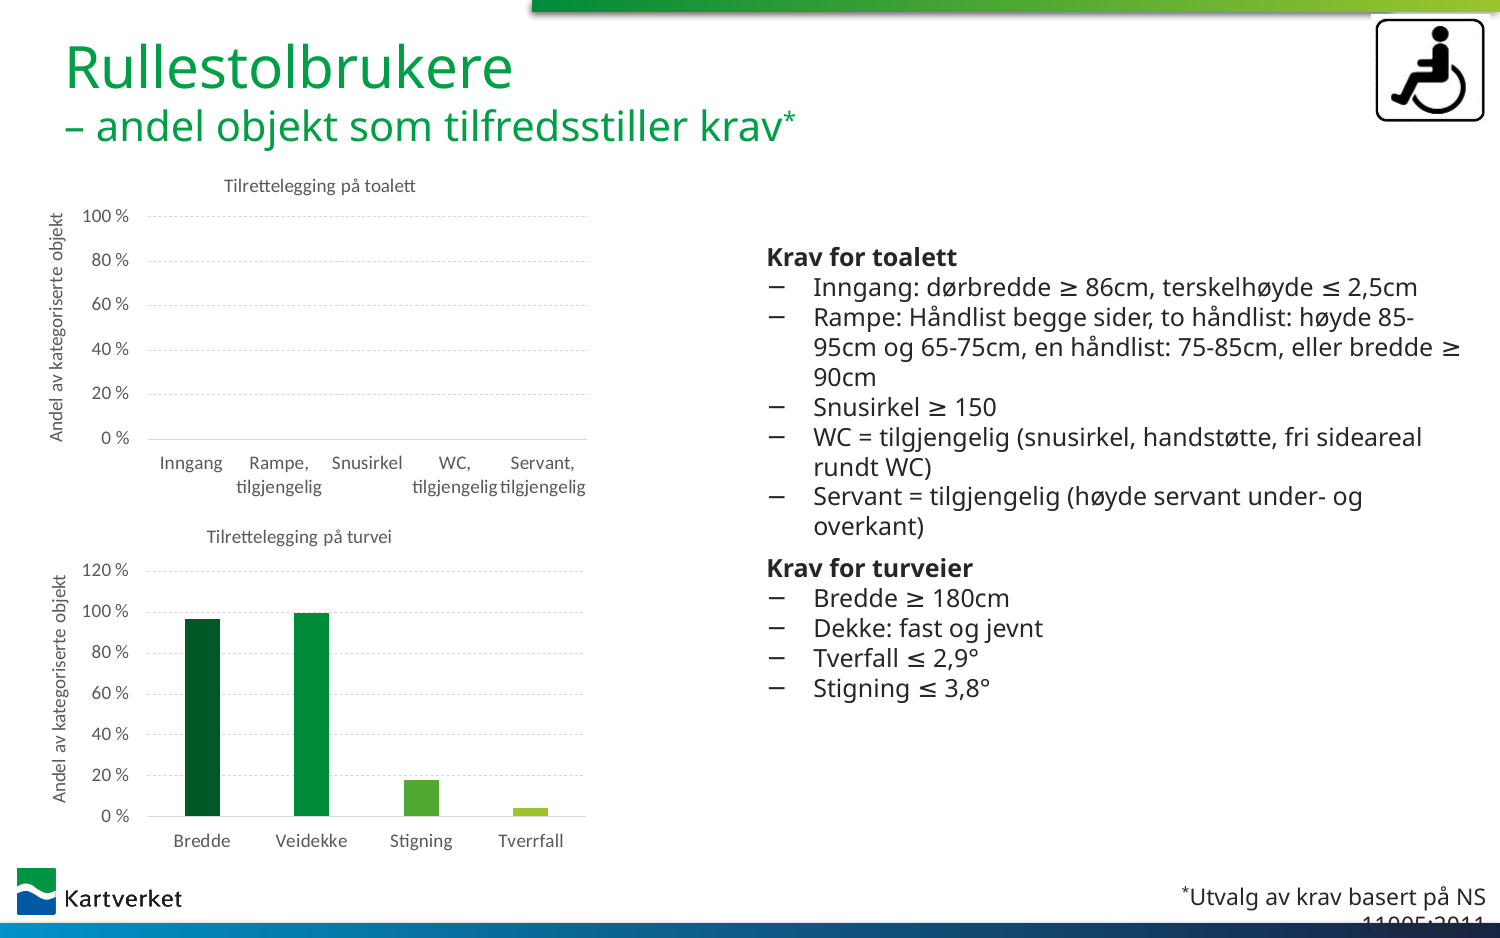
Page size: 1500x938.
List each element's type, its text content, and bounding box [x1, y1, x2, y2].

text_box Krav for turveier Bredde ≥ 180cm Dekke: fast og jevnt Tverfall ≤ 2,9° Stigning ≤ 3,8° [751, 545, 1483, 710]
text_box Krav for toalett Inngang: dørbredde ≥ 86cm, terskelhøyde ≤ 2,5cm Rampe: Håndlist begge sider, to håndlist: høyde 85-95cm og 65-75cm, en håndlist: 75-85cm, eller bredde ≥ 90cm Snusirkel ≥ 150 WC = tilgjengelig (snusirkel, handstøtte, fri sideareal rundt WC) Servant = tilgjengelig (høyde servant under- og overkant) [751, 234, 1483, 545]
text_box Rullestolbrukere – andel objekt som tilfredsstiller krav* [49, 14, 1431, 158]
picture [41, 166, 598, 505]
picture [41, 520, 597, 859]
text_box *Utvalg av krav basert på NS 11005:2011 [1068, 873, 1500, 938]
picture [1371, 13, 1491, 127]
